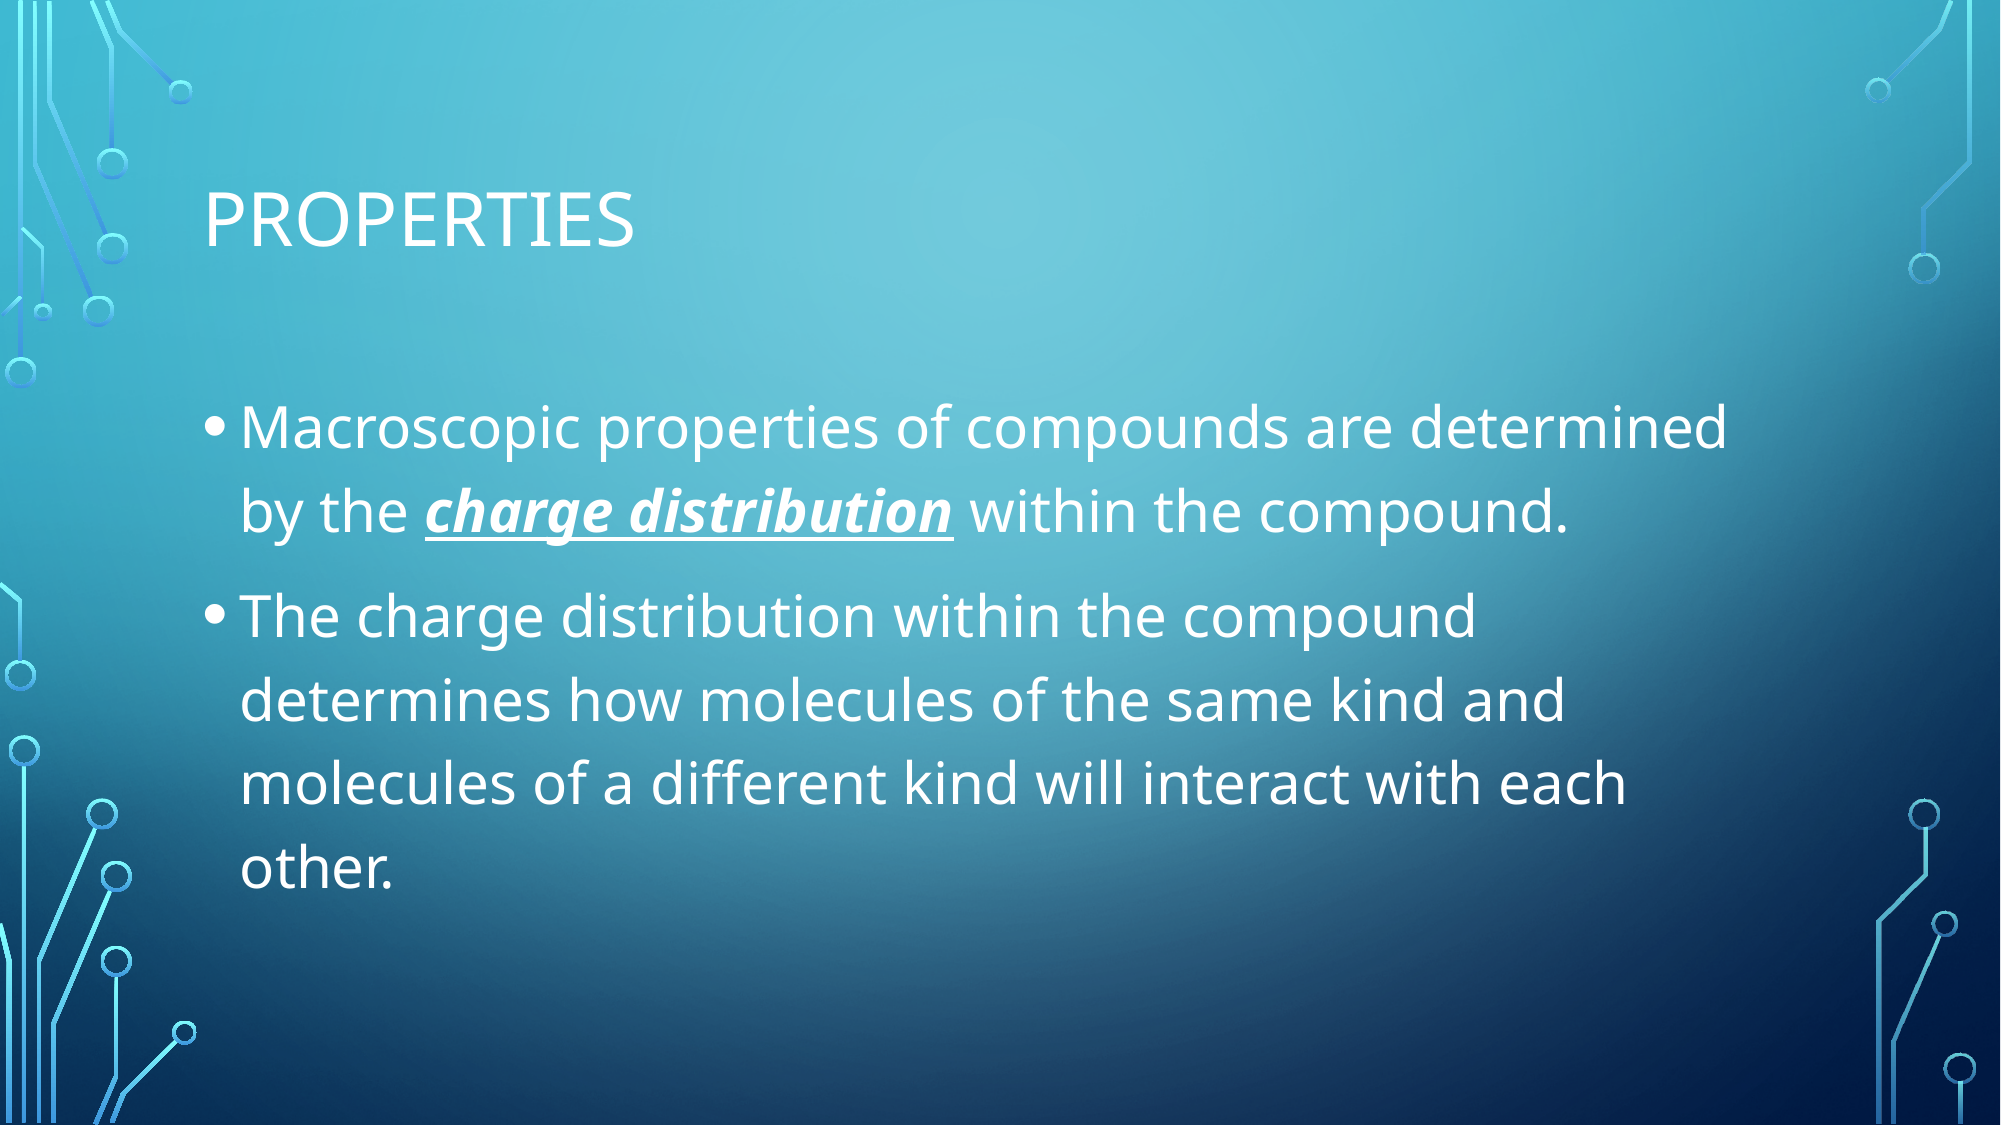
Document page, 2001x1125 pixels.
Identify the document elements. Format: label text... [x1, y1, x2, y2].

title Properties [187, 101, 1813, 344]
list Macroscopic properties of compounds are determined by the charge distribution within the compound. The charge distribution within the compound determines how molecules of the same kind and molecules of a different kind will interact with each other. [187, 369, 1813, 950]
